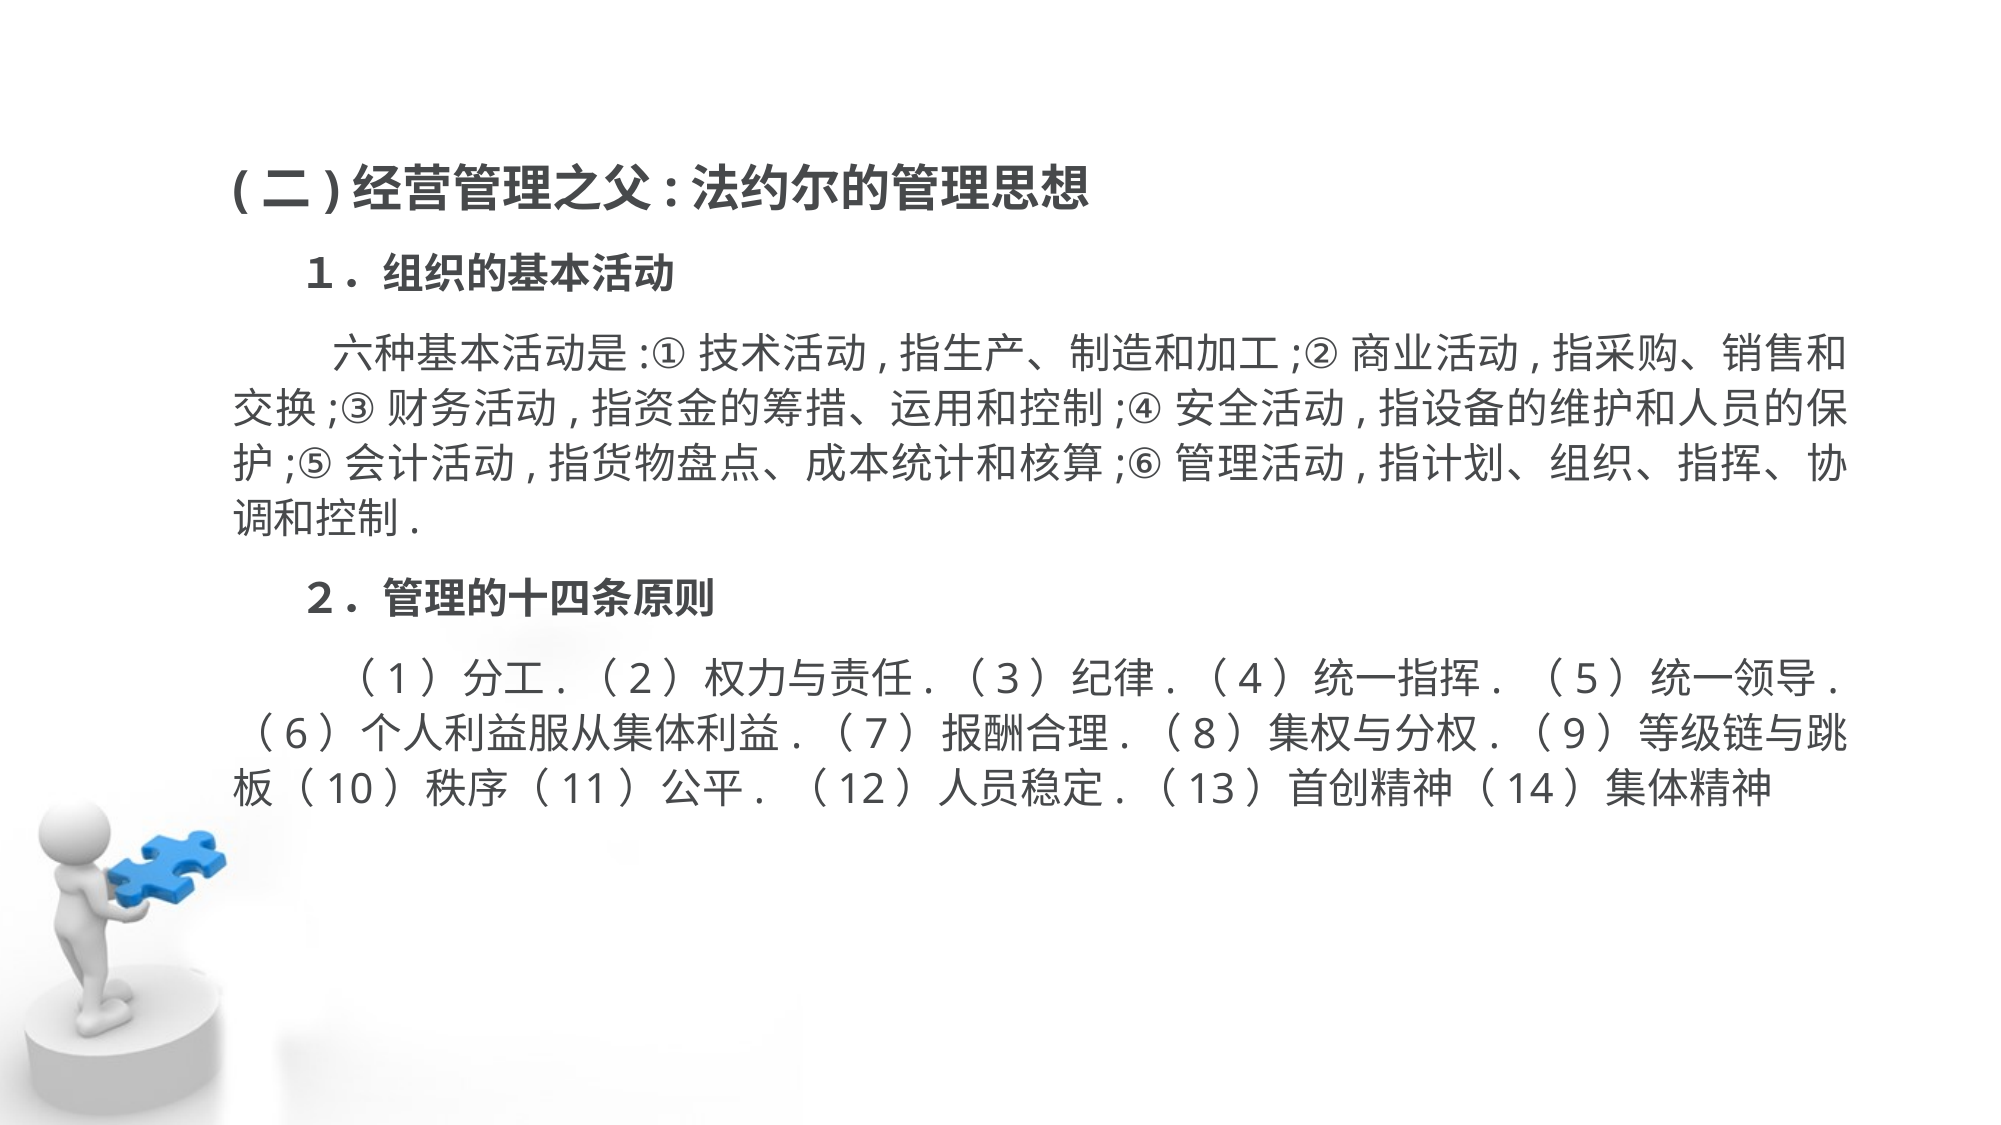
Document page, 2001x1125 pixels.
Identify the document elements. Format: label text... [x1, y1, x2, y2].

picture [0, 383, 1296, 1125]
list (二)经营管理之父:法约尔的管理思想 １．组织的基本活动 六种基本活动是:①技术活动,指生产、制造和加工;②商业活动,指采购、销售和交换;③财务活动,指资金的筹措、运用和控制;④安全活动,指设备的维护和人员的保护;⑤会计活动,指货物盘点、成本统计和核算;⑥管理活动,指计划、组织、指挥、协调和控制. ２．管理的十四条原则 （1）分工.（2）权力与责任.（3）纪律.（4）统一指挥. （5）统一领导.（6）个人利益服从集体利益.（7）报酬合理.（8）集权与分权.（9）等级链与跳板（10）秩序（11）公平. （12）人员稳定.（13）首创精神（14）集体精神 [217, 142, 1864, 1014]
